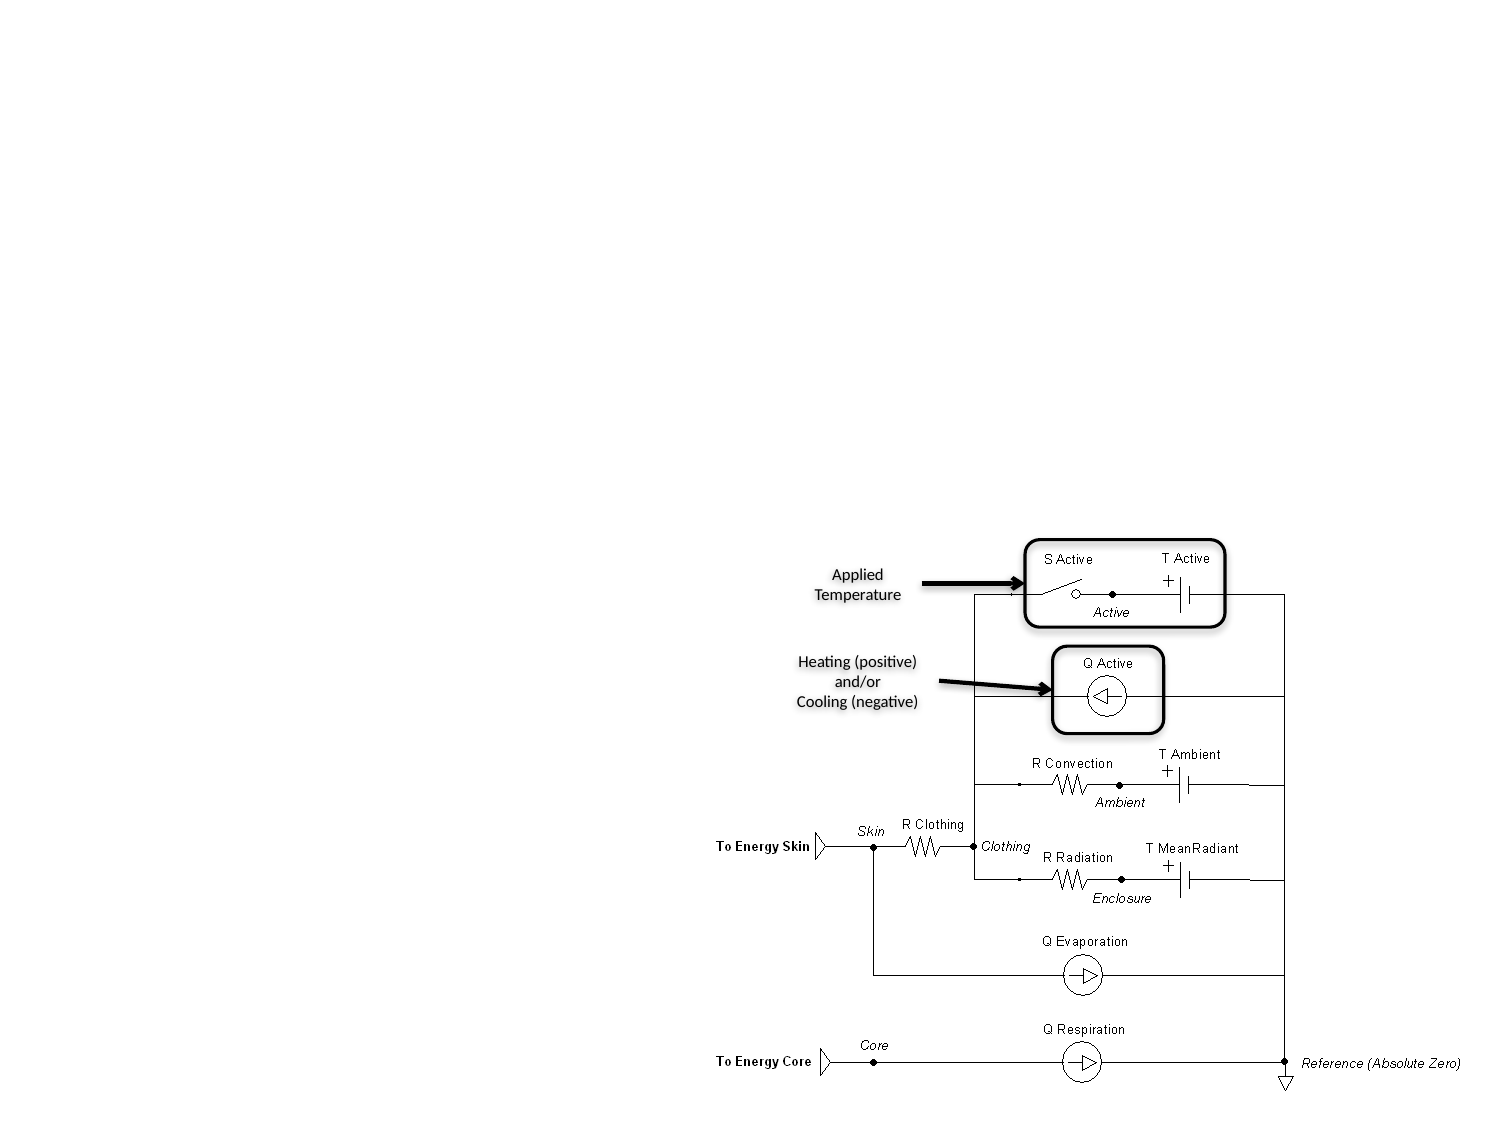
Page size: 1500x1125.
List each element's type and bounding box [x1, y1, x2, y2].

picture [671, 522, 1474, 1111]
text_box [938, 680, 1053, 691]
